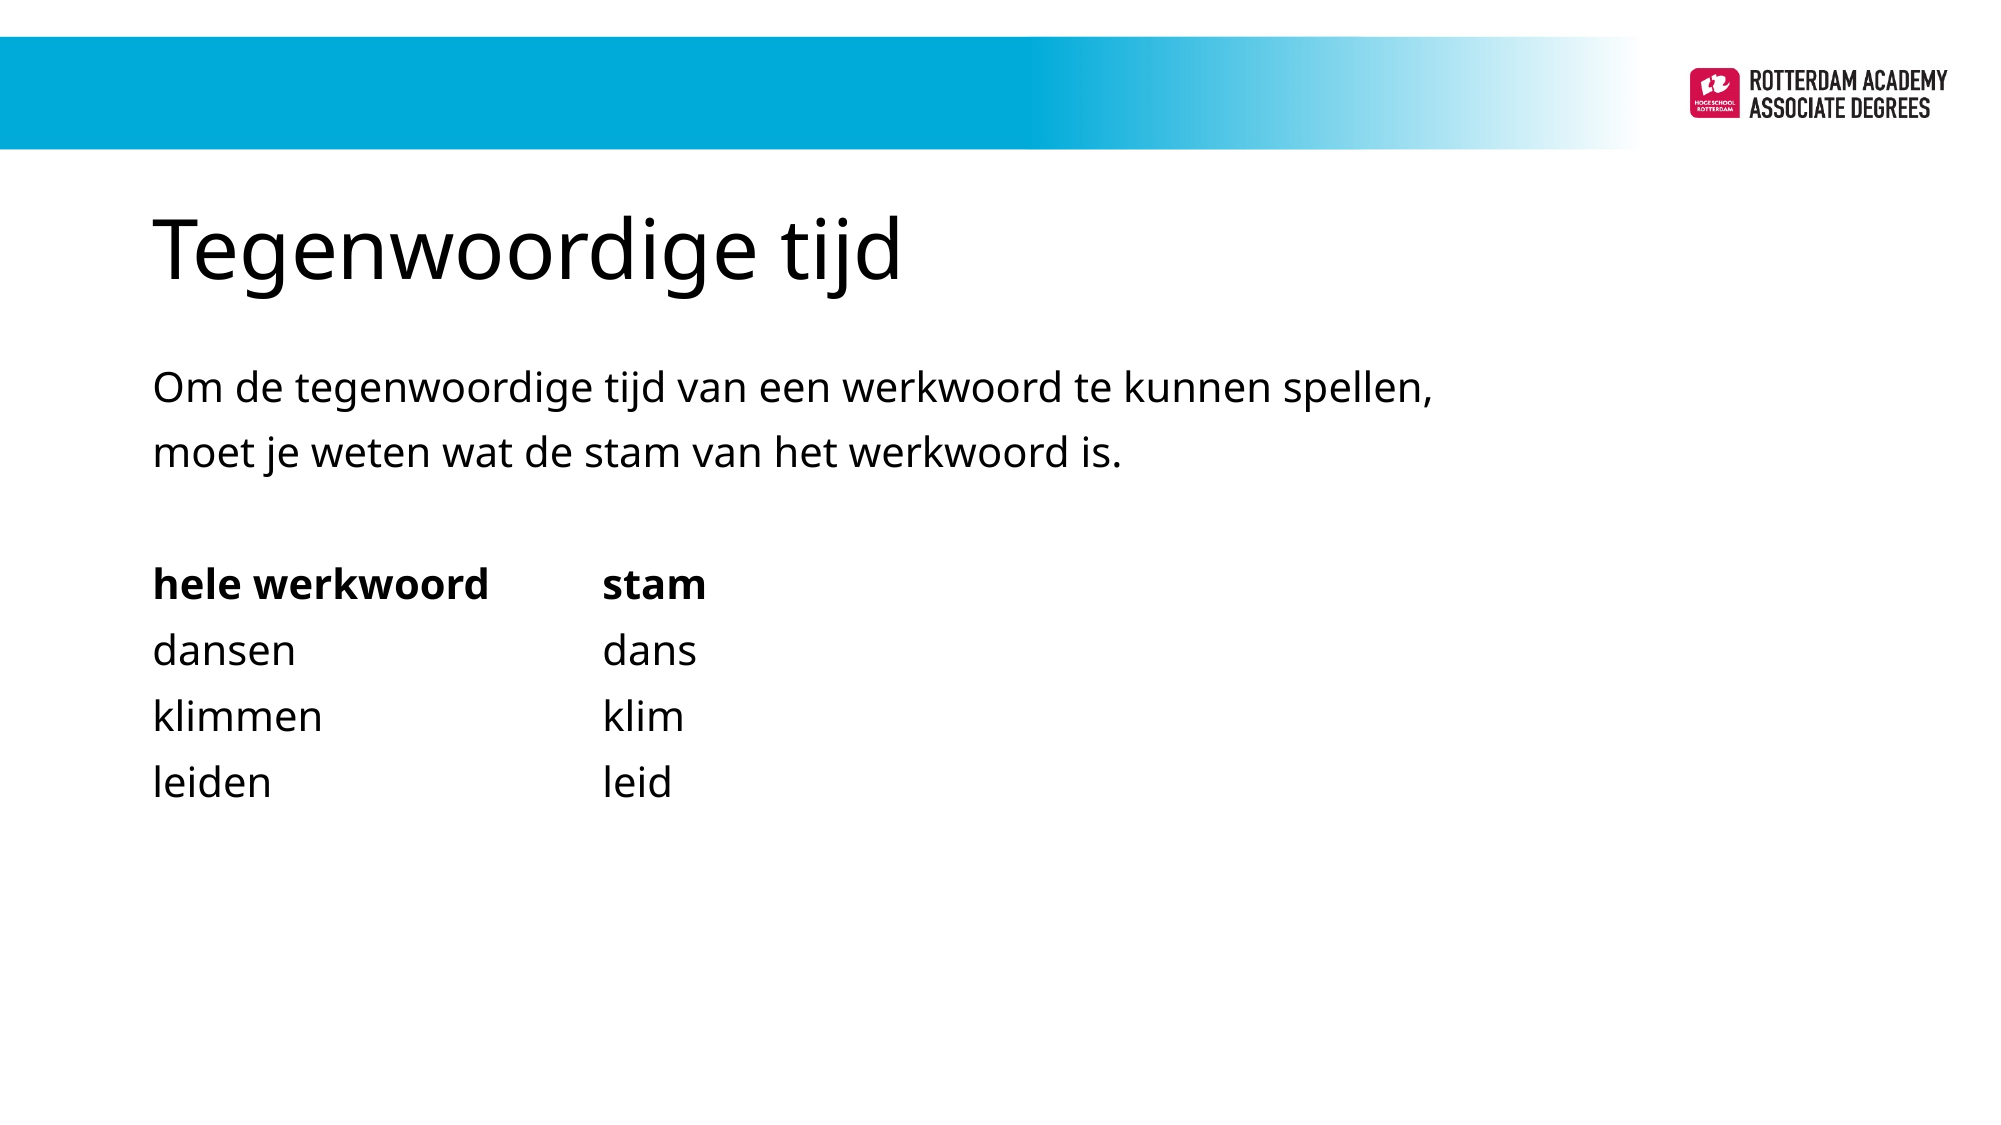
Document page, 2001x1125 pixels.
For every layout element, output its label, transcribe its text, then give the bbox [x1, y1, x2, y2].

title Tegenwoordige tijd [137, 175, 1863, 329]
list Om de tegenwoordige tijd van een werkwoord te kunnen spellen, moet je weten wat de stam van het werkwoord is. hele werkwoord stam dansen dans klimmen klim leiden leid [137, 358, 1863, 1053]
picture [0, 0, 2000, 184]
